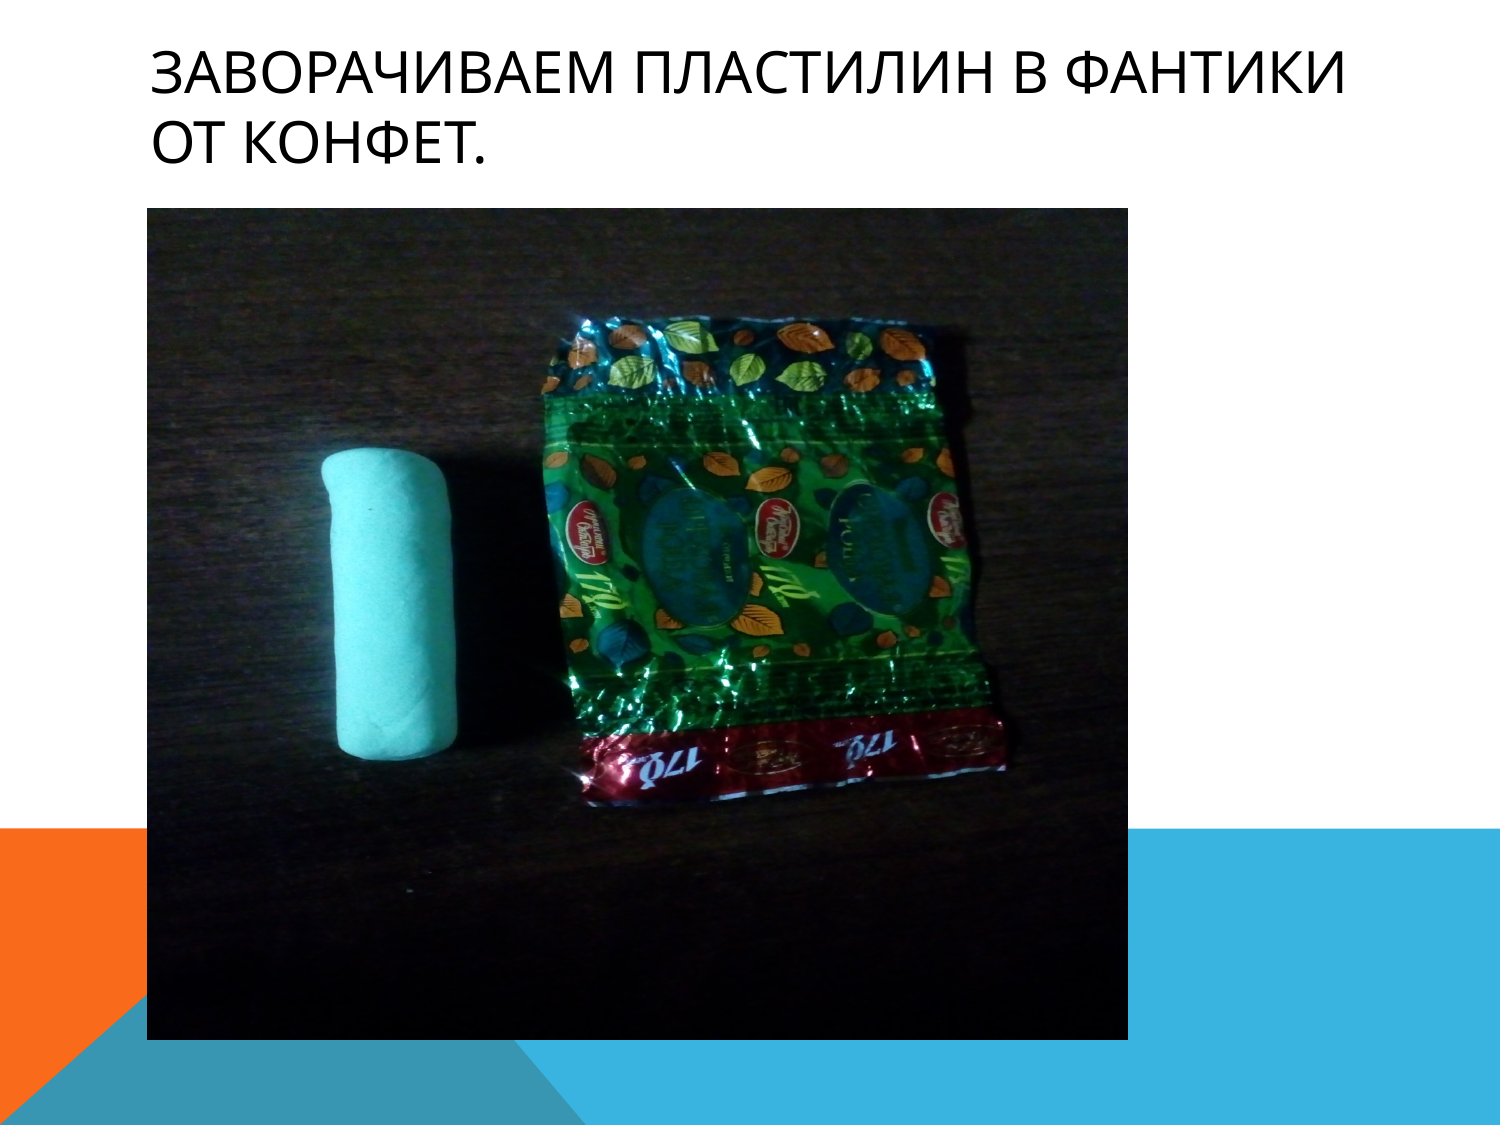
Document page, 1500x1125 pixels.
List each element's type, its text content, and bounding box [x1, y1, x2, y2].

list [147, 207, 1129, 1040]
title Заворачиваем пластилин в фантики от конфет. [135, 60, 1369, 150]
